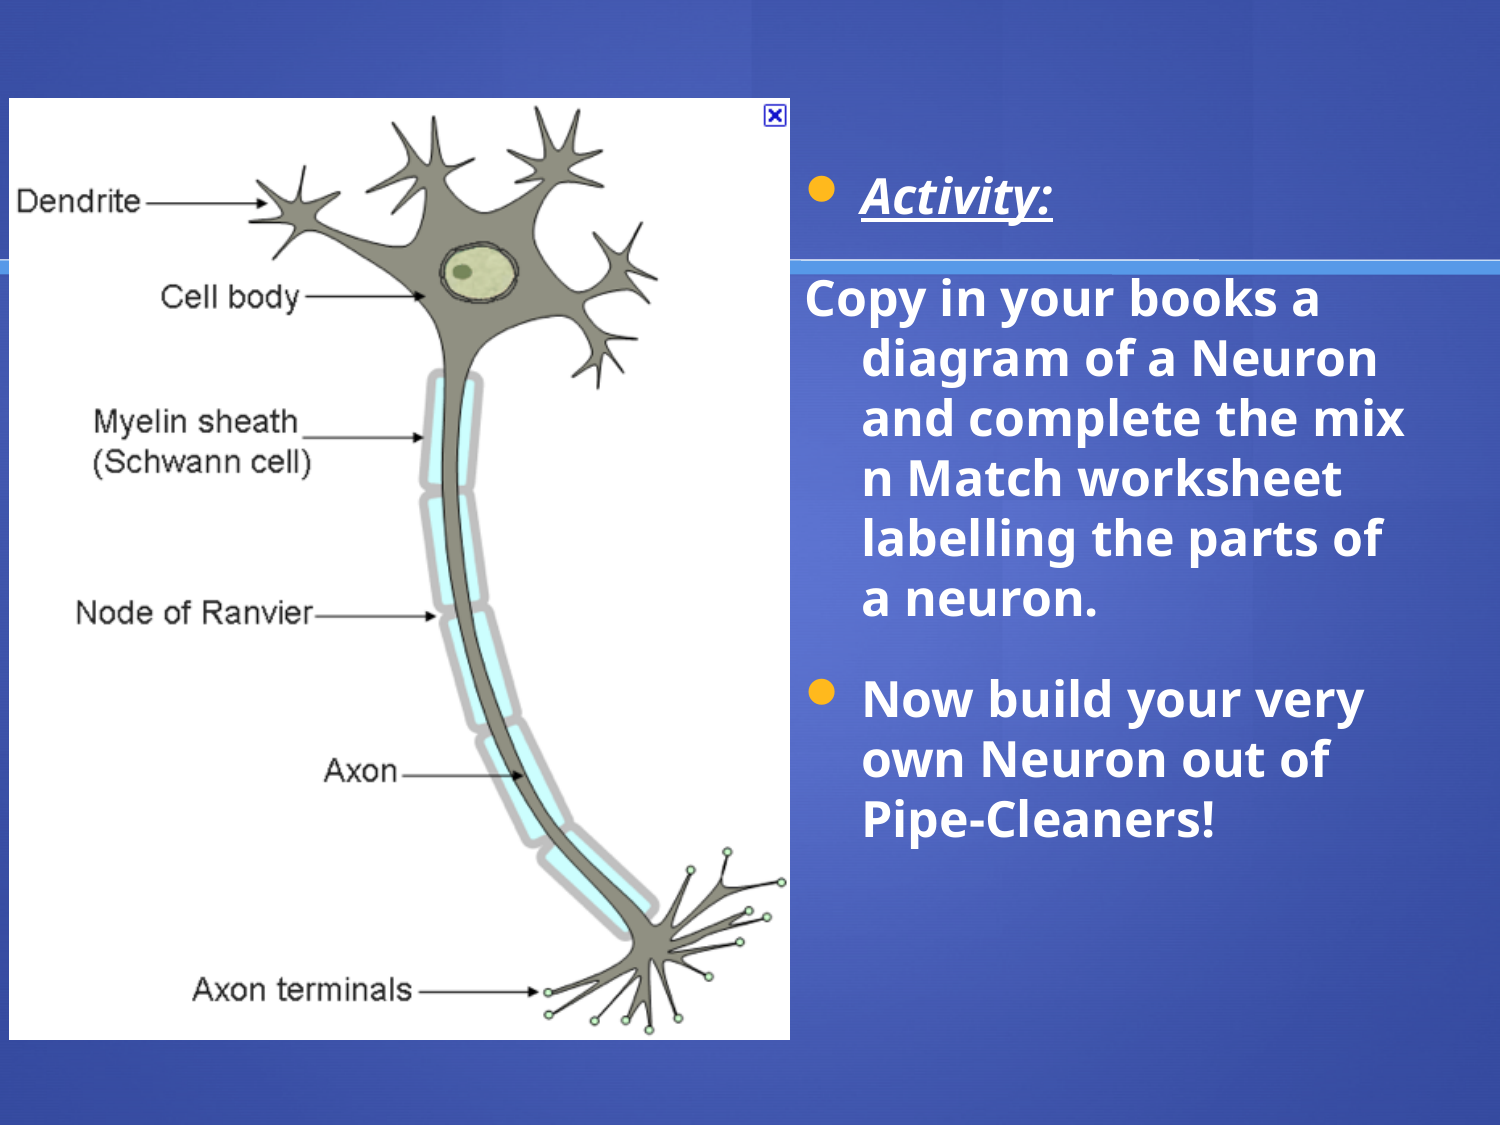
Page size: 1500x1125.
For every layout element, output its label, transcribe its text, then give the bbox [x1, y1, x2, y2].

list Activity: Copy in your books a diagram of a Neuron and complete the mix n Match worksheet labelling the parts of a neuron. Now build your very own Neuron out of Pipe-Cleaners! [807, 156, 1425, 988]
picture [8, 97, 791, 1041]
